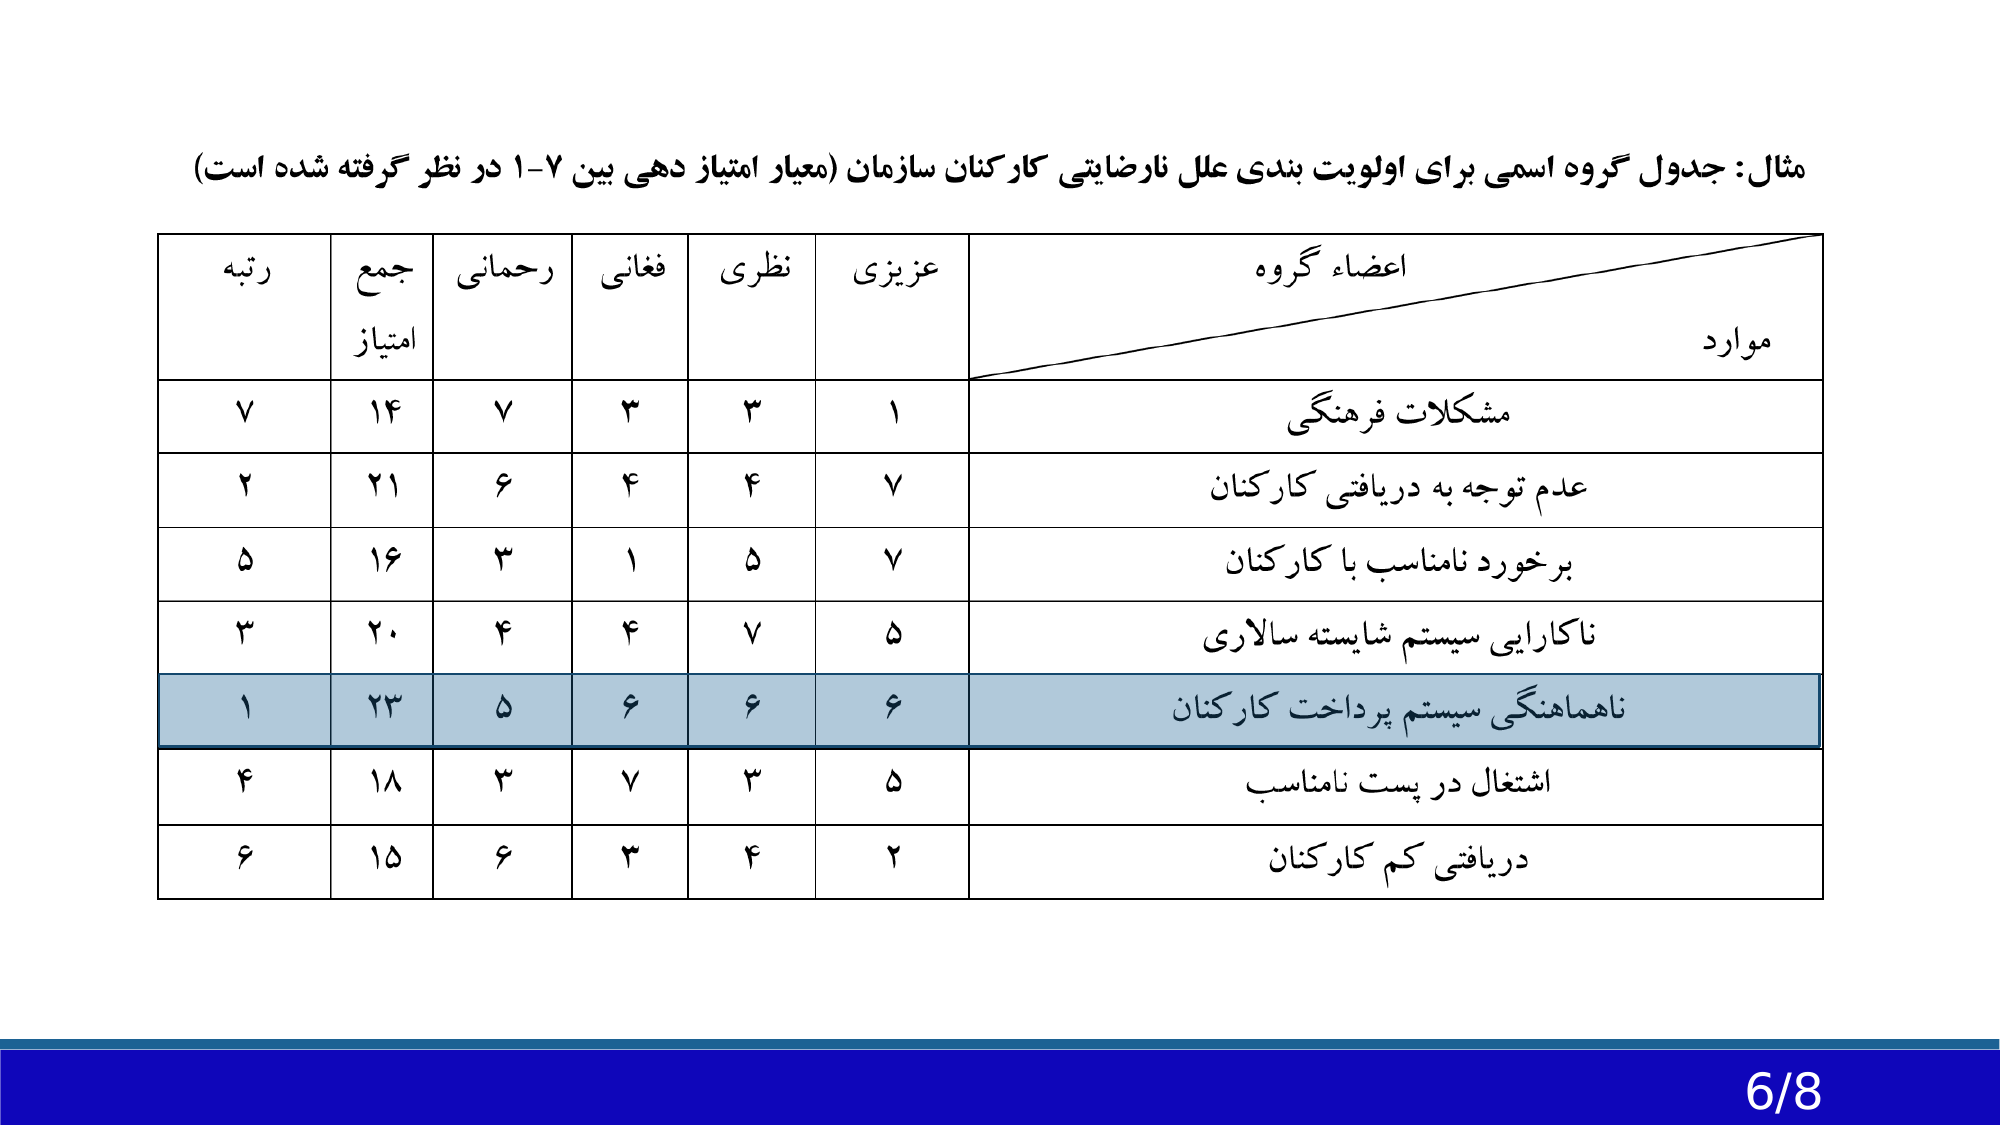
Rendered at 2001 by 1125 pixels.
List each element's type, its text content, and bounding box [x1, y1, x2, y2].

slide_number 6/8 [1624, 1059, 1840, 1120]
picture [142, 140, 1836, 915]
